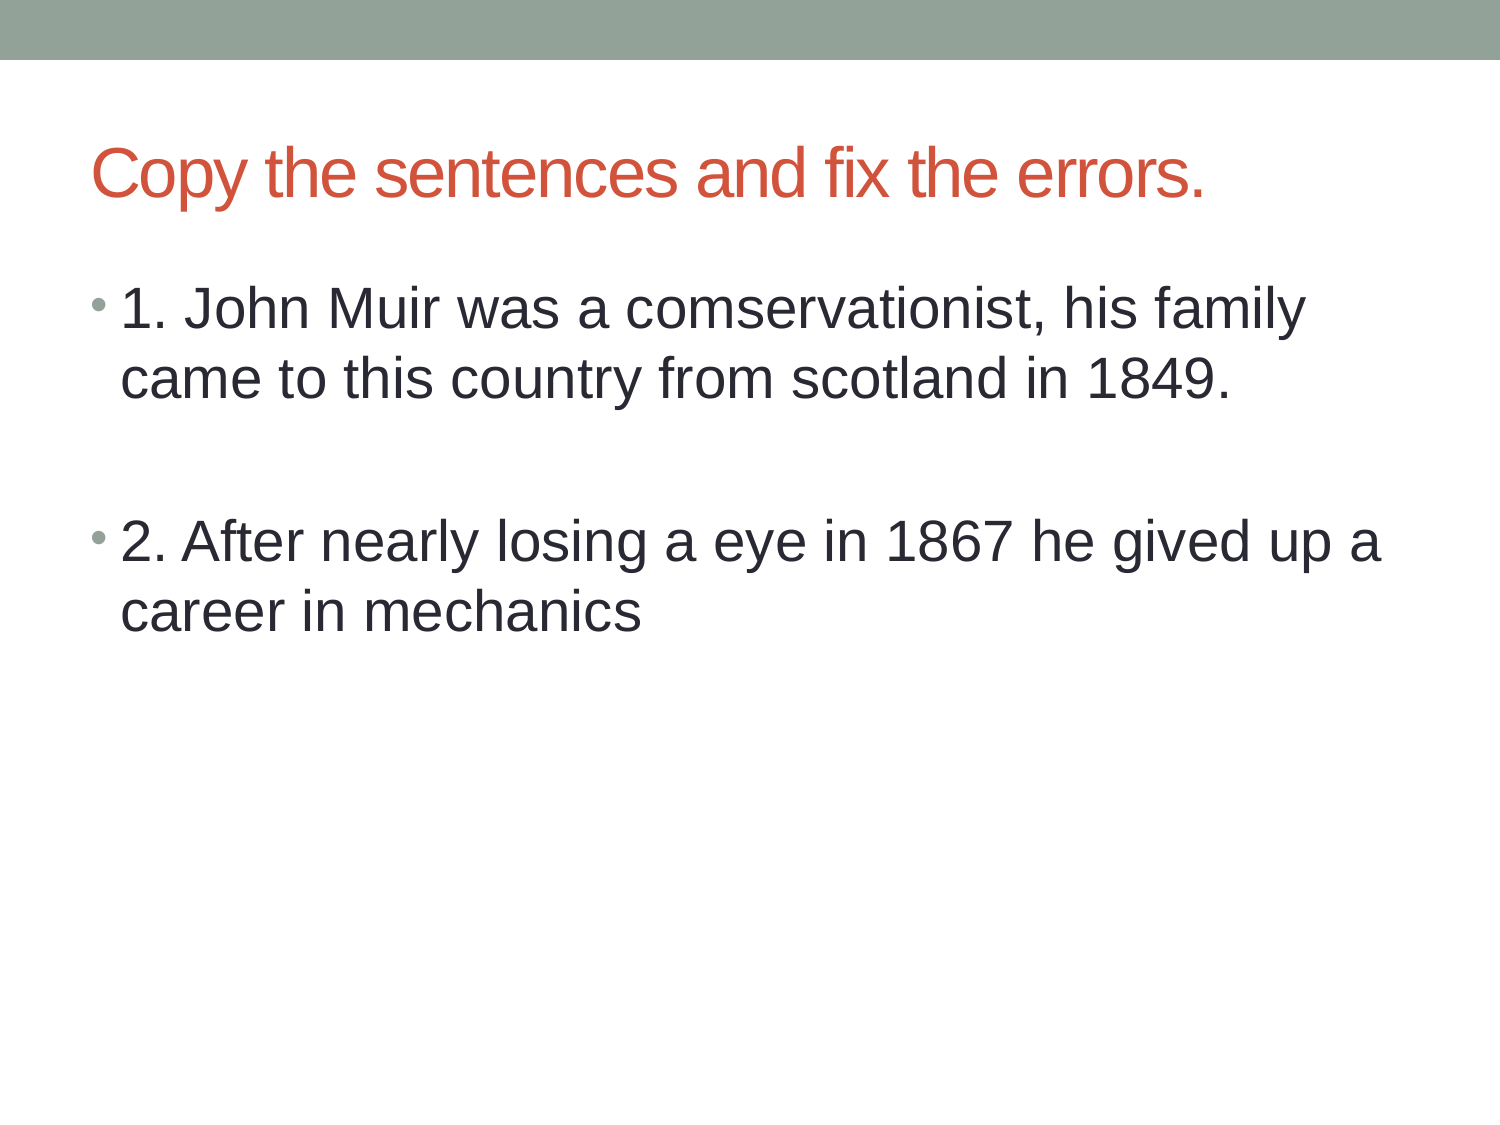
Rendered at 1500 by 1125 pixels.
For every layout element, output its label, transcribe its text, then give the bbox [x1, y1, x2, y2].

title Copy the sentences and fix the errors. [75, 87, 1425, 250]
list 1. John Muir was a comservationist, his family came to this country from scotland in 1849. 2. After nearly losing a eye in 1867 he gived up a career in mechanics [75, 262, 1425, 1063]
